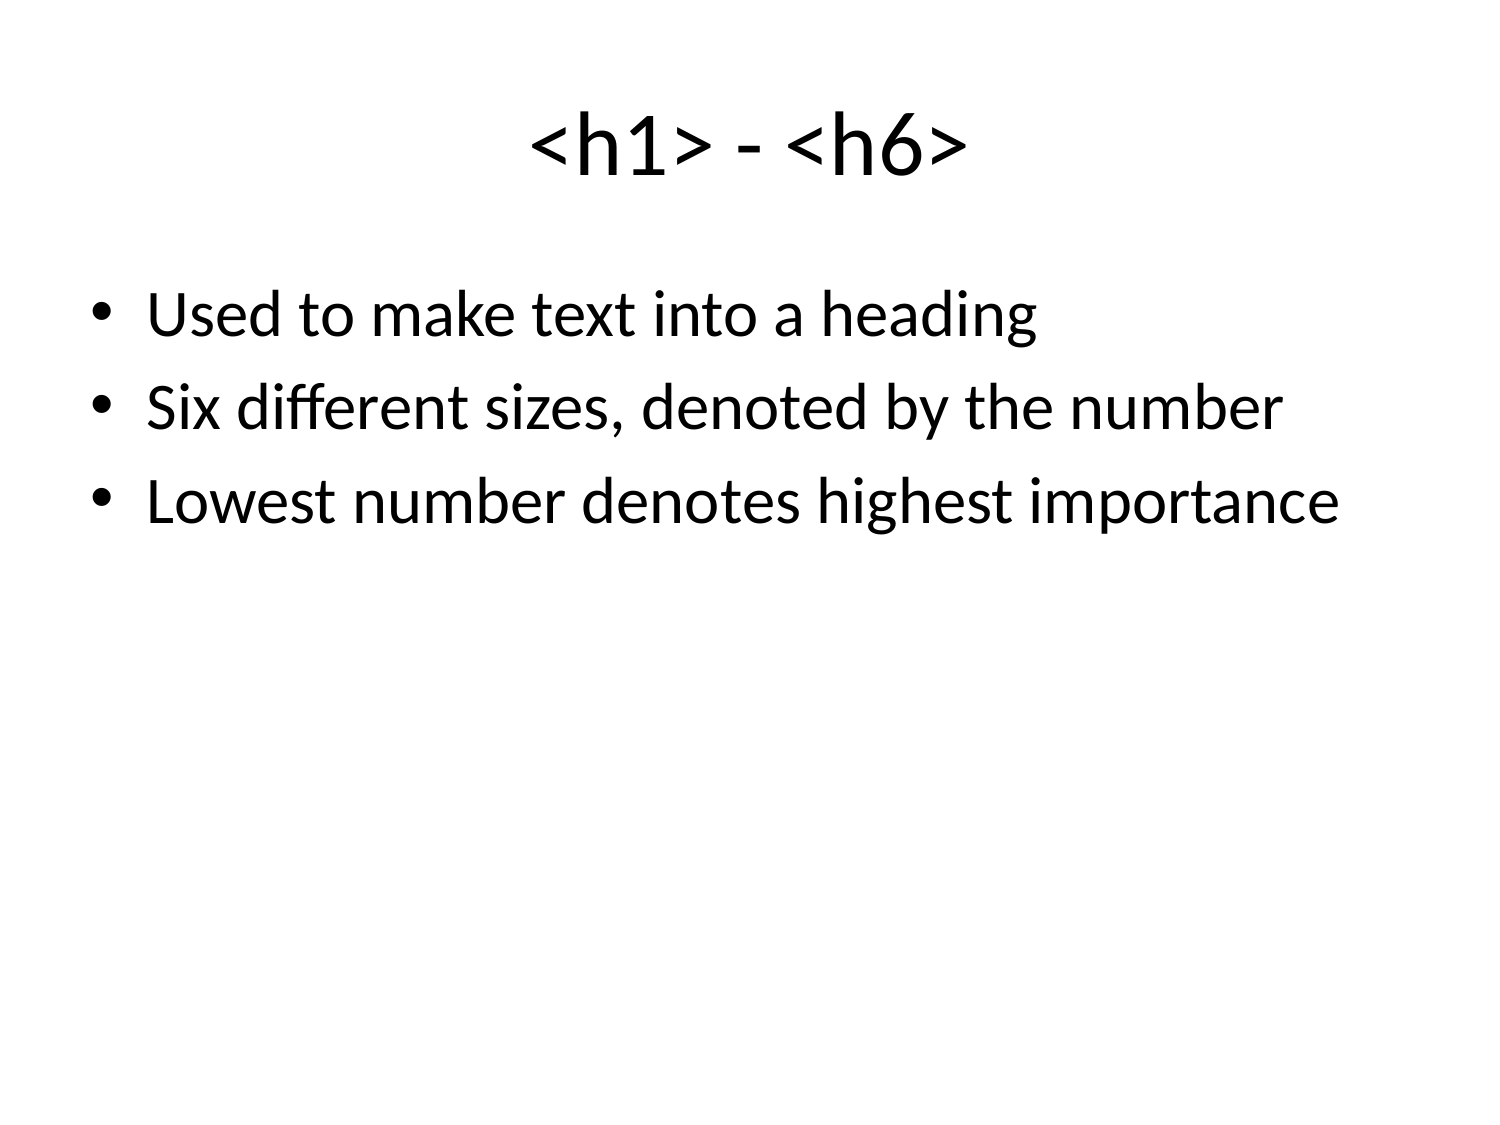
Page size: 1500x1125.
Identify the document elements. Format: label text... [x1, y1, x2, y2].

title <h1> - <h6> [75, 45, 1425, 233]
list Used to make text into a heading Six different sizes, denoted by the number Lowest number denotes highest importance [75, 262, 1425, 1005]
